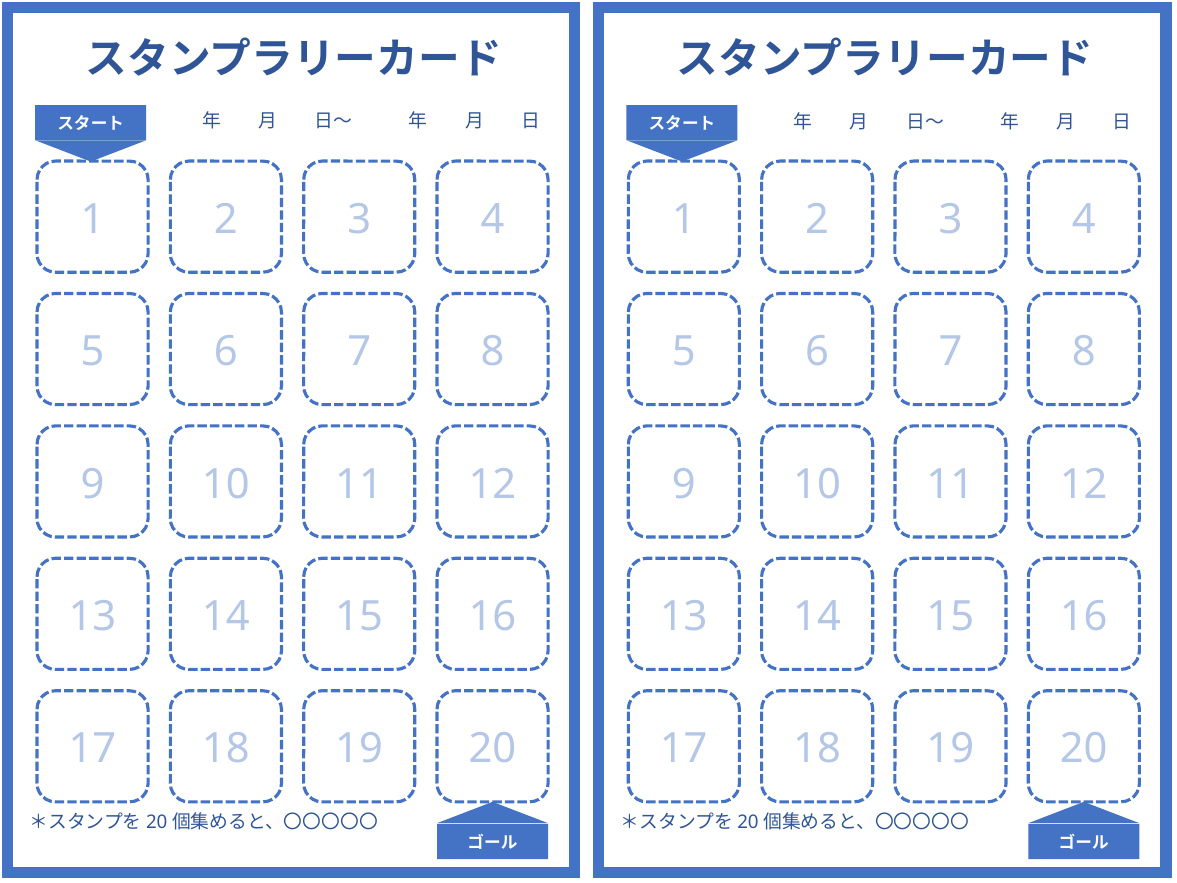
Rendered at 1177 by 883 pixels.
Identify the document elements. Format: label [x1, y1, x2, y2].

text_box [598, 7, 1170, 873]
text_box [7, 7, 579, 873]
